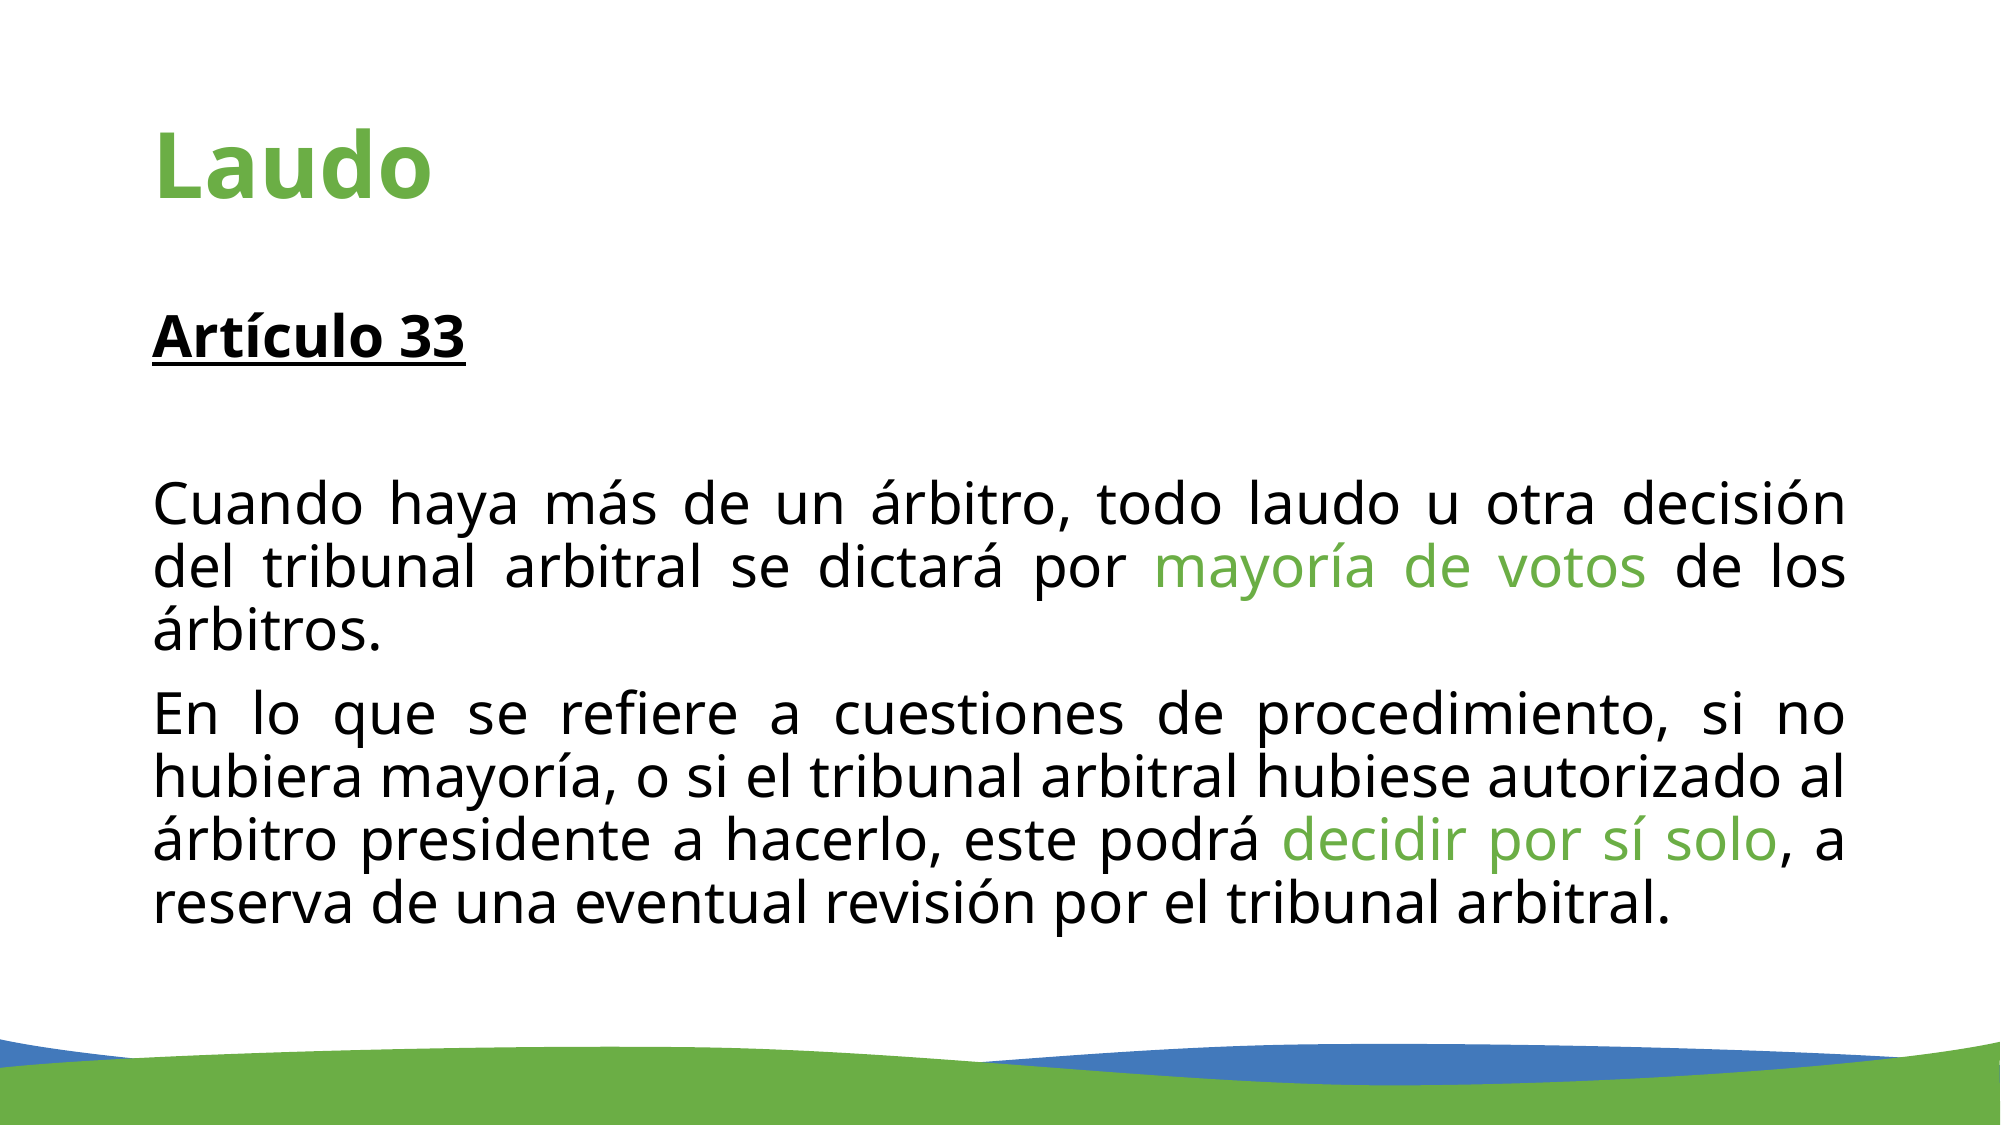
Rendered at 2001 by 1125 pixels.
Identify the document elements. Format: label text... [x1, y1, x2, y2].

list Artículo 33 Cuando haya más de un árbitro, todo laudo u otra decisión del tribunal arbitral se dictará por mayoría de votos de los árbitros. En lo que se refiere a cuestiones de procedimiento, si no hubiera mayoría, o si el tribunal arbitral hubiese autorizado al árbitro presidente a hacerlo, este podrá decidir por sí solo, a reserva de una eventual revisión por el tribunal arbitral. [137, 299, 1863, 1014]
title Laudo [137, 59, 1863, 278]
